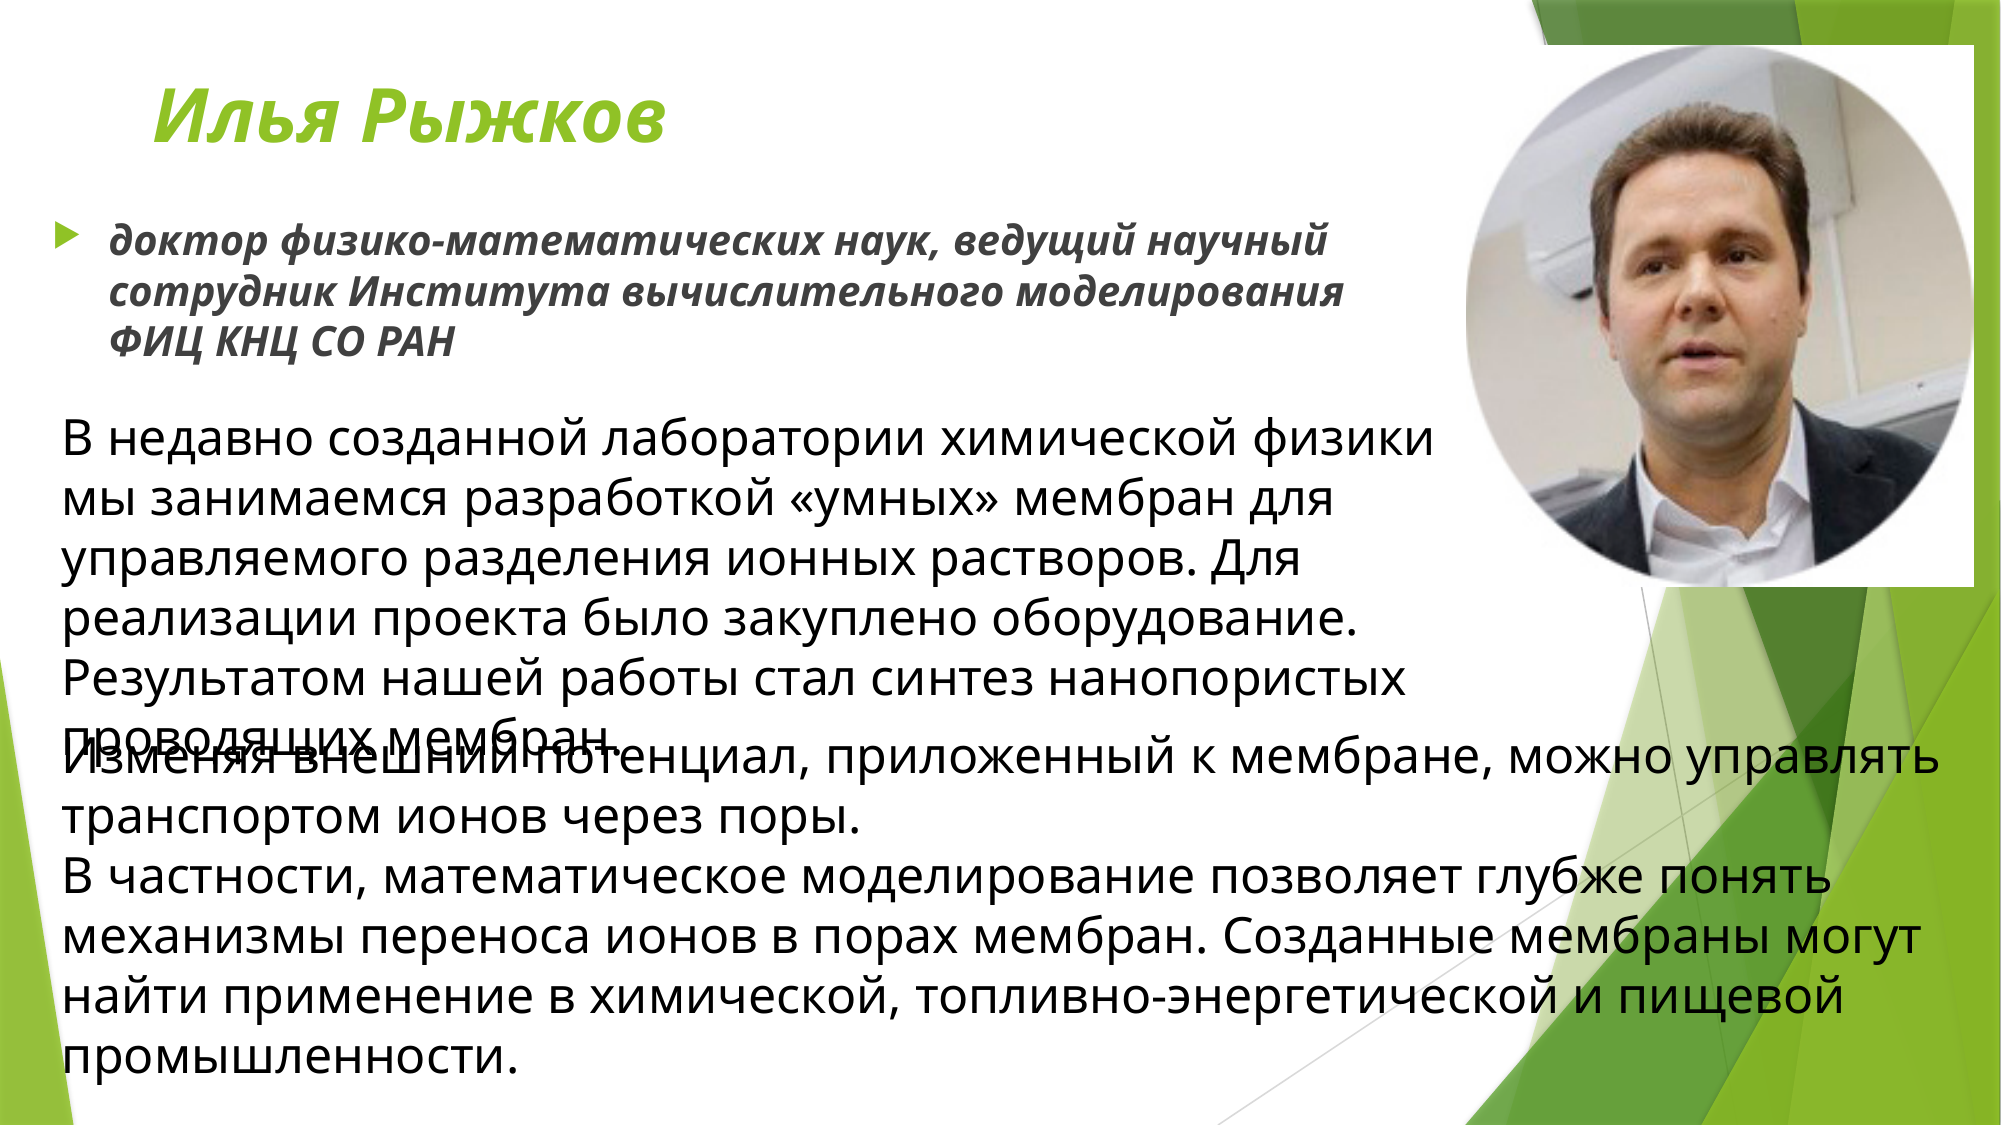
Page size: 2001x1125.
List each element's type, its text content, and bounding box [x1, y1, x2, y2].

text_box Изменяя внешний потенциал, приложенный к мембране, можно управлять транспортом ионов через поры. В частности, математическое моделирование позволяет глубже понять механизмы переноса ионов в порах мембран. Созданные мембраны могут найти применение в химической, топливно-энергетической и пищевой промышленности. [47, 715, 1974, 1091]
title Илья Рыжков [137, 59, 691, 206]
text_box В недавно созданной лаборатории химической физики мы занимаемся разработкой «умных» мембран для управляемого разделения ионных растворов. Для реализации проекта было закуплено оборудование. Результатом нашей работы стал синтез нанопористых проводящих мембран. [46, 397, 1535, 773]
picture [1466, 45, 1975, 587]
list доктор физико-математических наук, ведущий научный сотрудник Института вычислительного моделирования ФИЦ КНЦ СО РАН [37, 206, 1414, 398]
